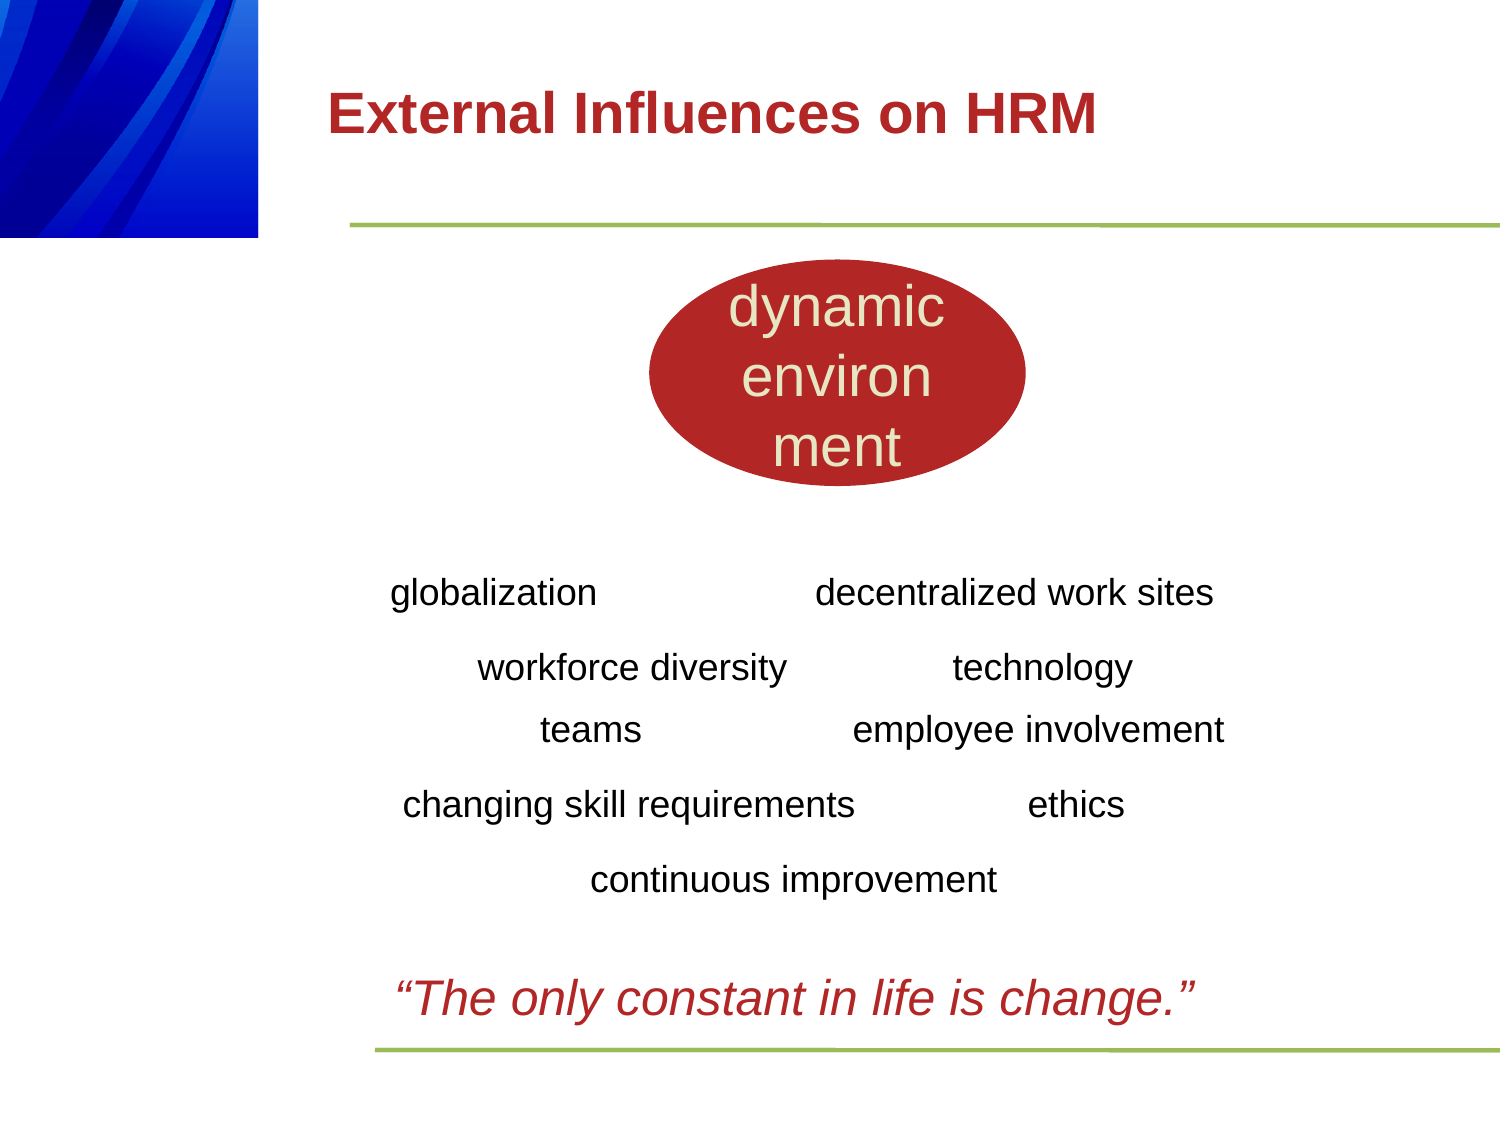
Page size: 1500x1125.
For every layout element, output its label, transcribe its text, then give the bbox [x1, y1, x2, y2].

text_box continuous improvement [574, 847, 1014, 908]
text_box ethics [1012, 772, 1141, 833]
text_box employee involvement [837, 697, 1241, 758]
picture [0, 0, 259, 238]
text_box technology [937, 635, 1149, 696]
text_box globalization [375, 560, 614, 621]
text_box changing skill requirements [387, 772, 872, 833]
text_box External Influences on HRM [312, 67, 1500, 153]
text_box “The only constant in life is change.” [156, 957, 1432, 1033]
text_box workforce diversity [462, 635, 804, 696]
text_box teams [524, 697, 658, 758]
text_box decentralized work sites [800, 560, 1231, 621]
text_box dynamic environment [649, 260, 1025, 486]
